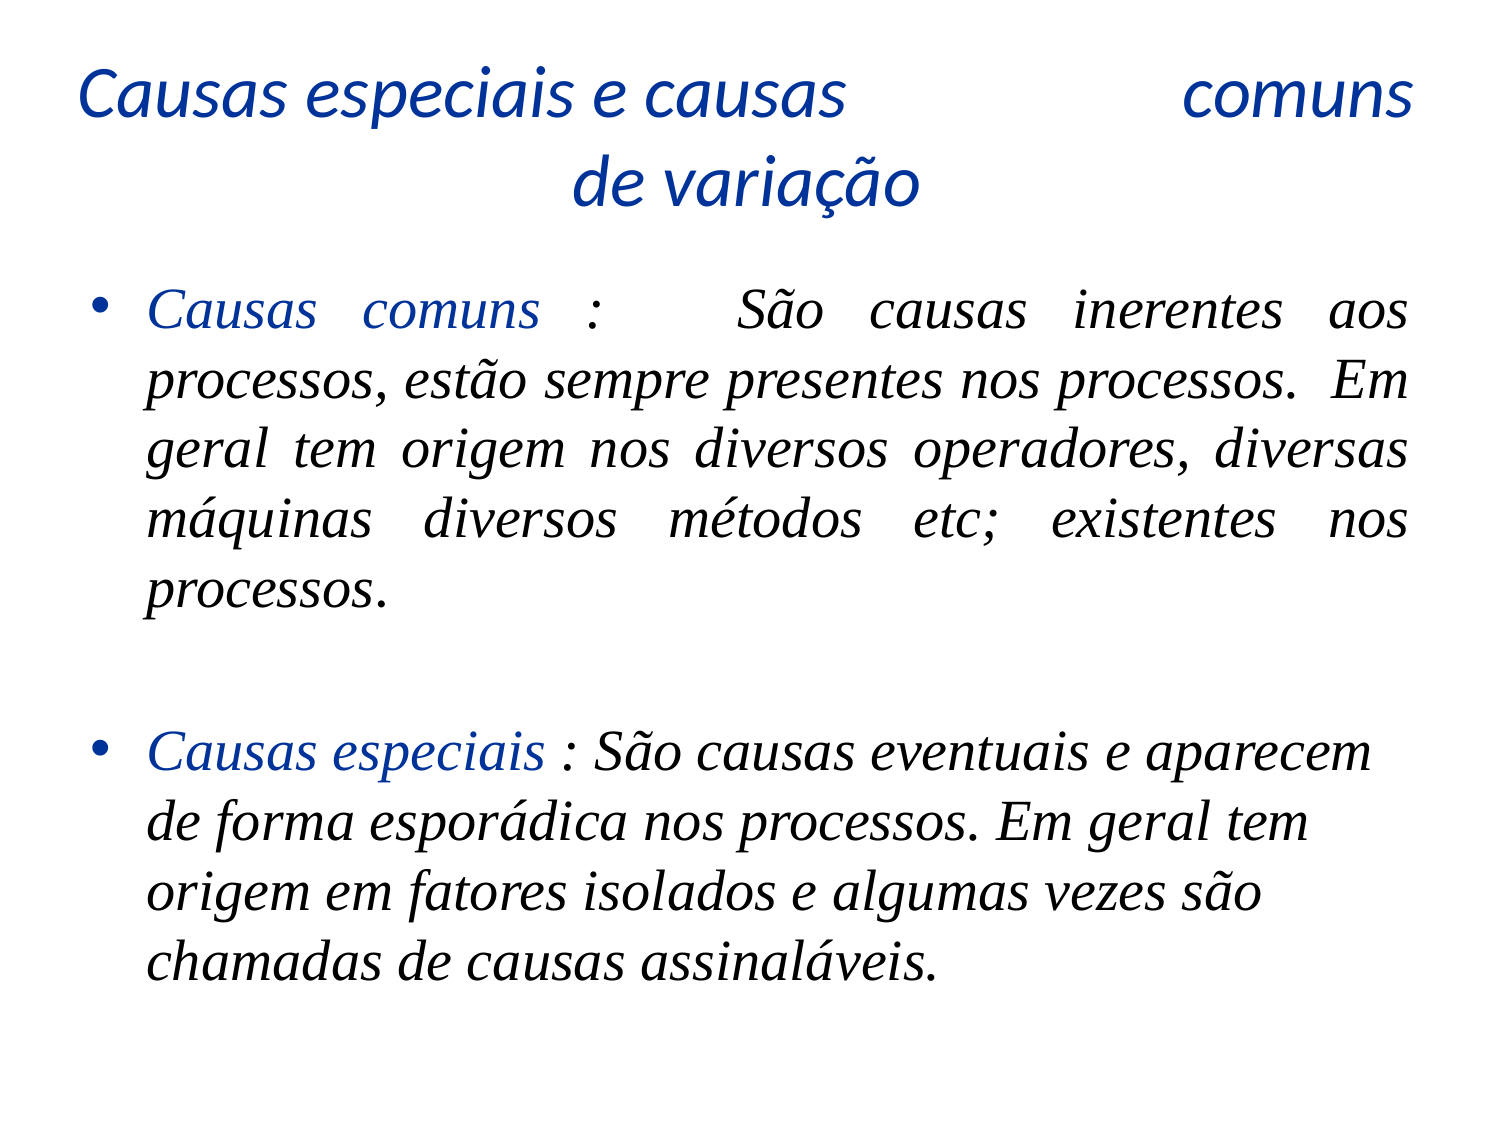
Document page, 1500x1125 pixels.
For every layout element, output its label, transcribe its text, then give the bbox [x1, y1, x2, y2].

title Causas especiais e causas comuns de variação [53, 34, 1441, 230]
list Causas comuns : São causas inerentes aos processos, estão sempre presentes nos processos. Em geral tem origem nos diversos operadores, diversas máquinas diversos métodos etc; existentes nos processos. Causas especiais : São causas eventuais e aparecem de forma esporádica nos processos. Em geral tem origem em fatores isolados e algumas vezes são chamadas de causas assinaláveis. [75, 262, 1425, 1005]
